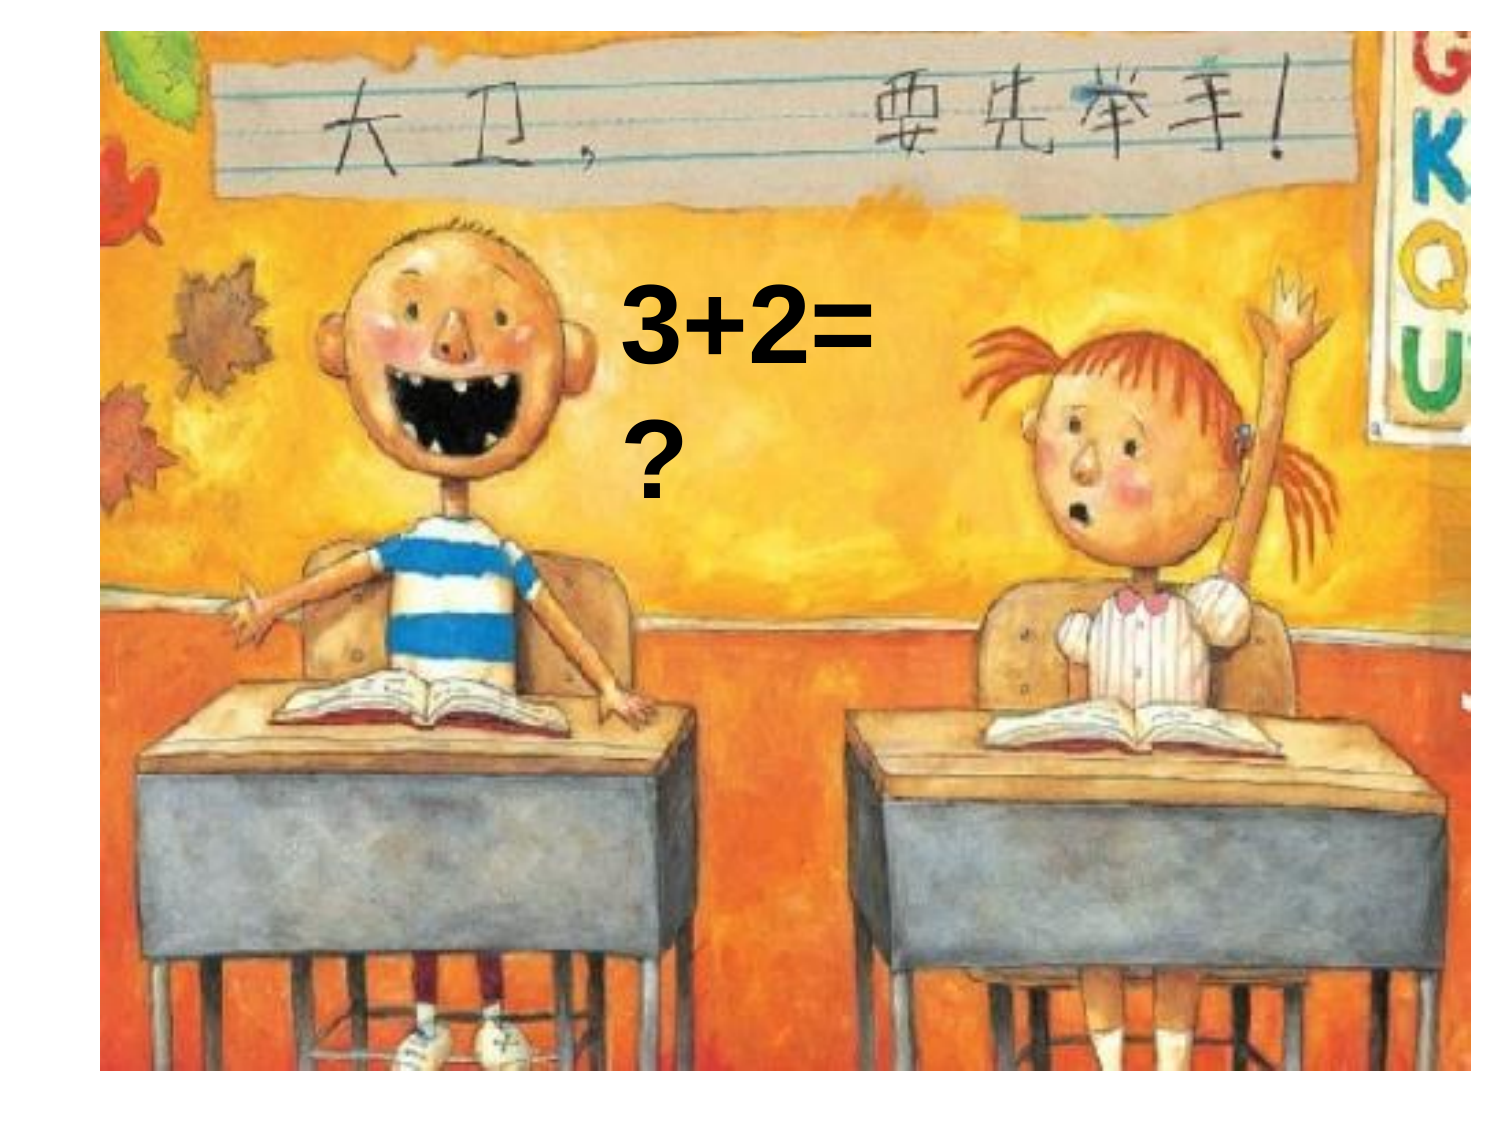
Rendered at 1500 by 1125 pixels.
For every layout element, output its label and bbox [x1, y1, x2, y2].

picture [99, 30, 1471, 1071]
